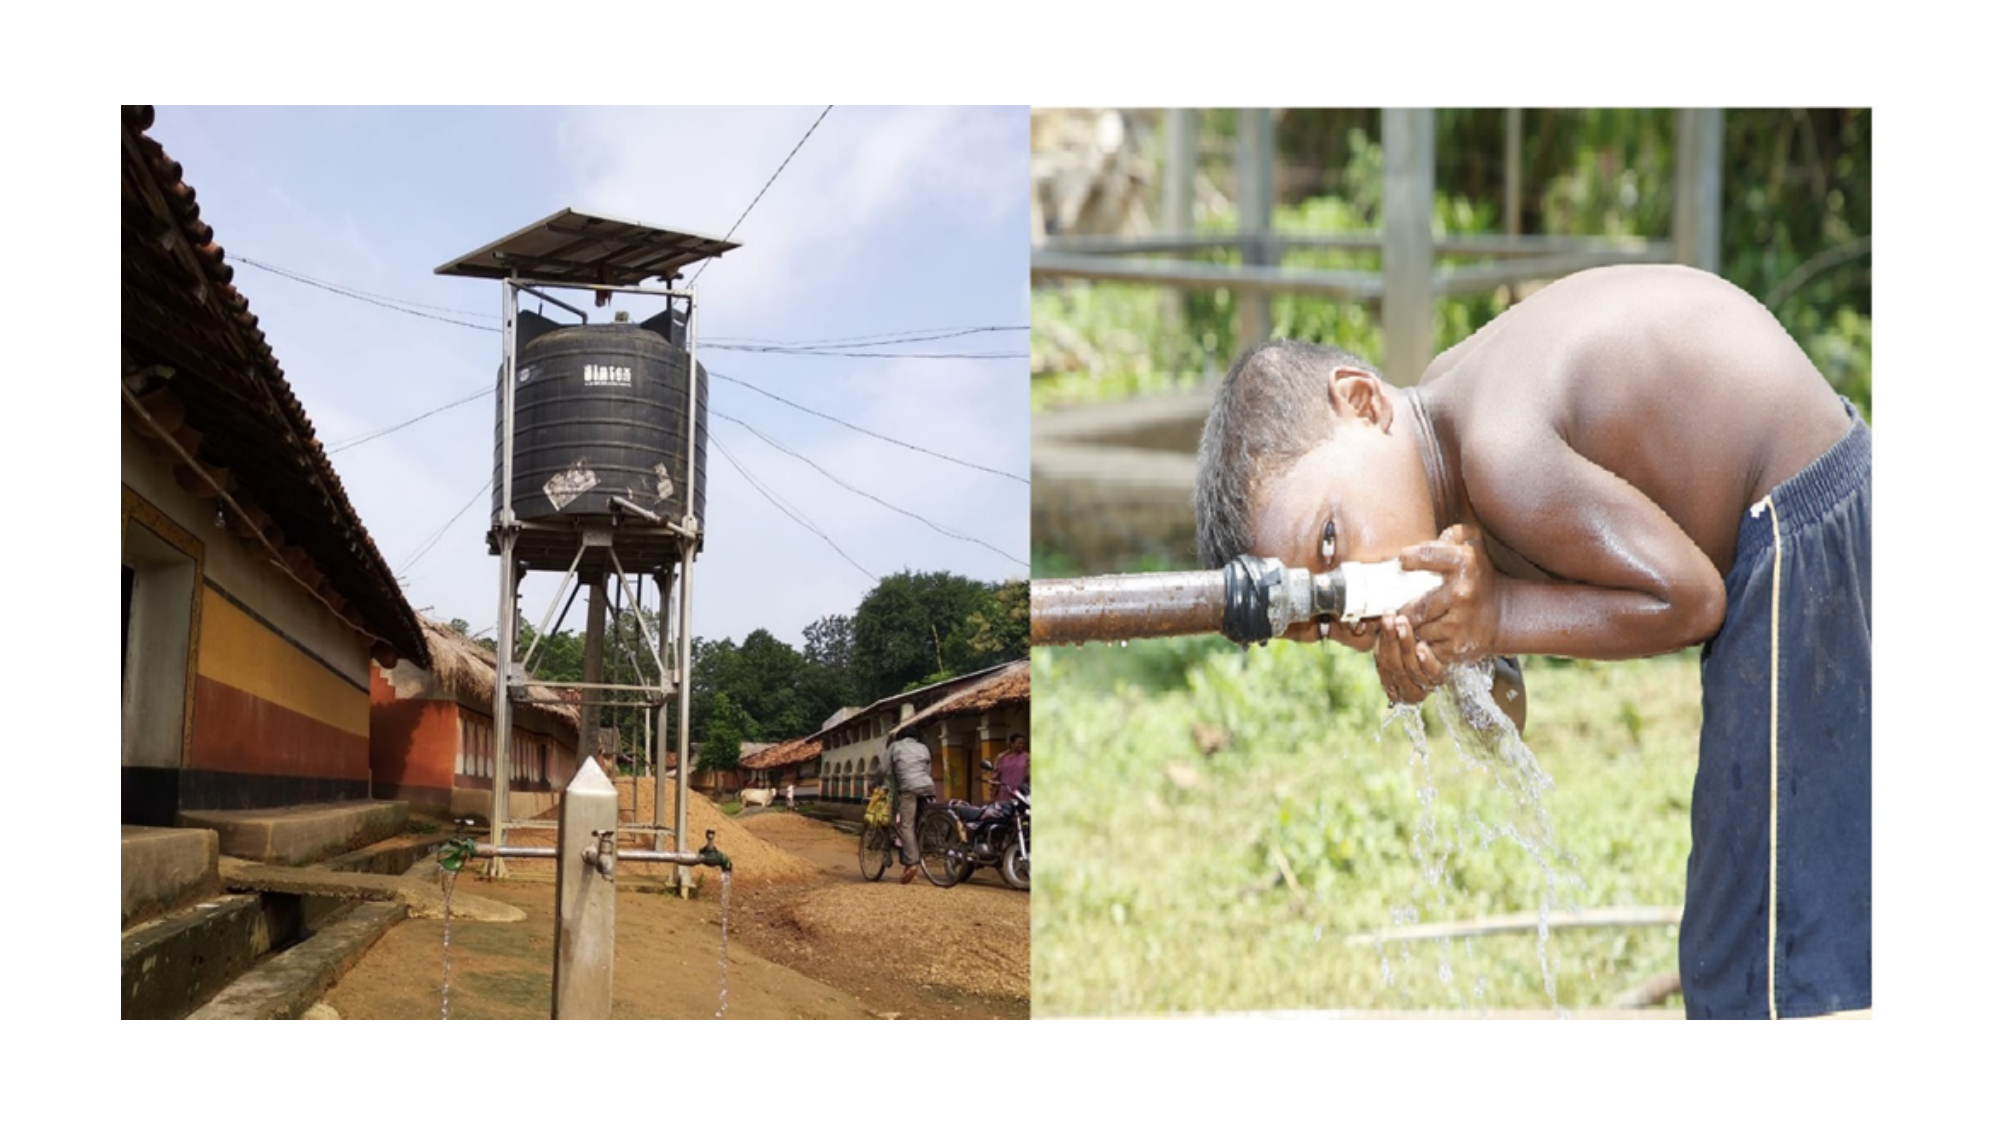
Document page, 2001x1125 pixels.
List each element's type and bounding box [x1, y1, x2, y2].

picture [121, 105, 1879, 1020]
